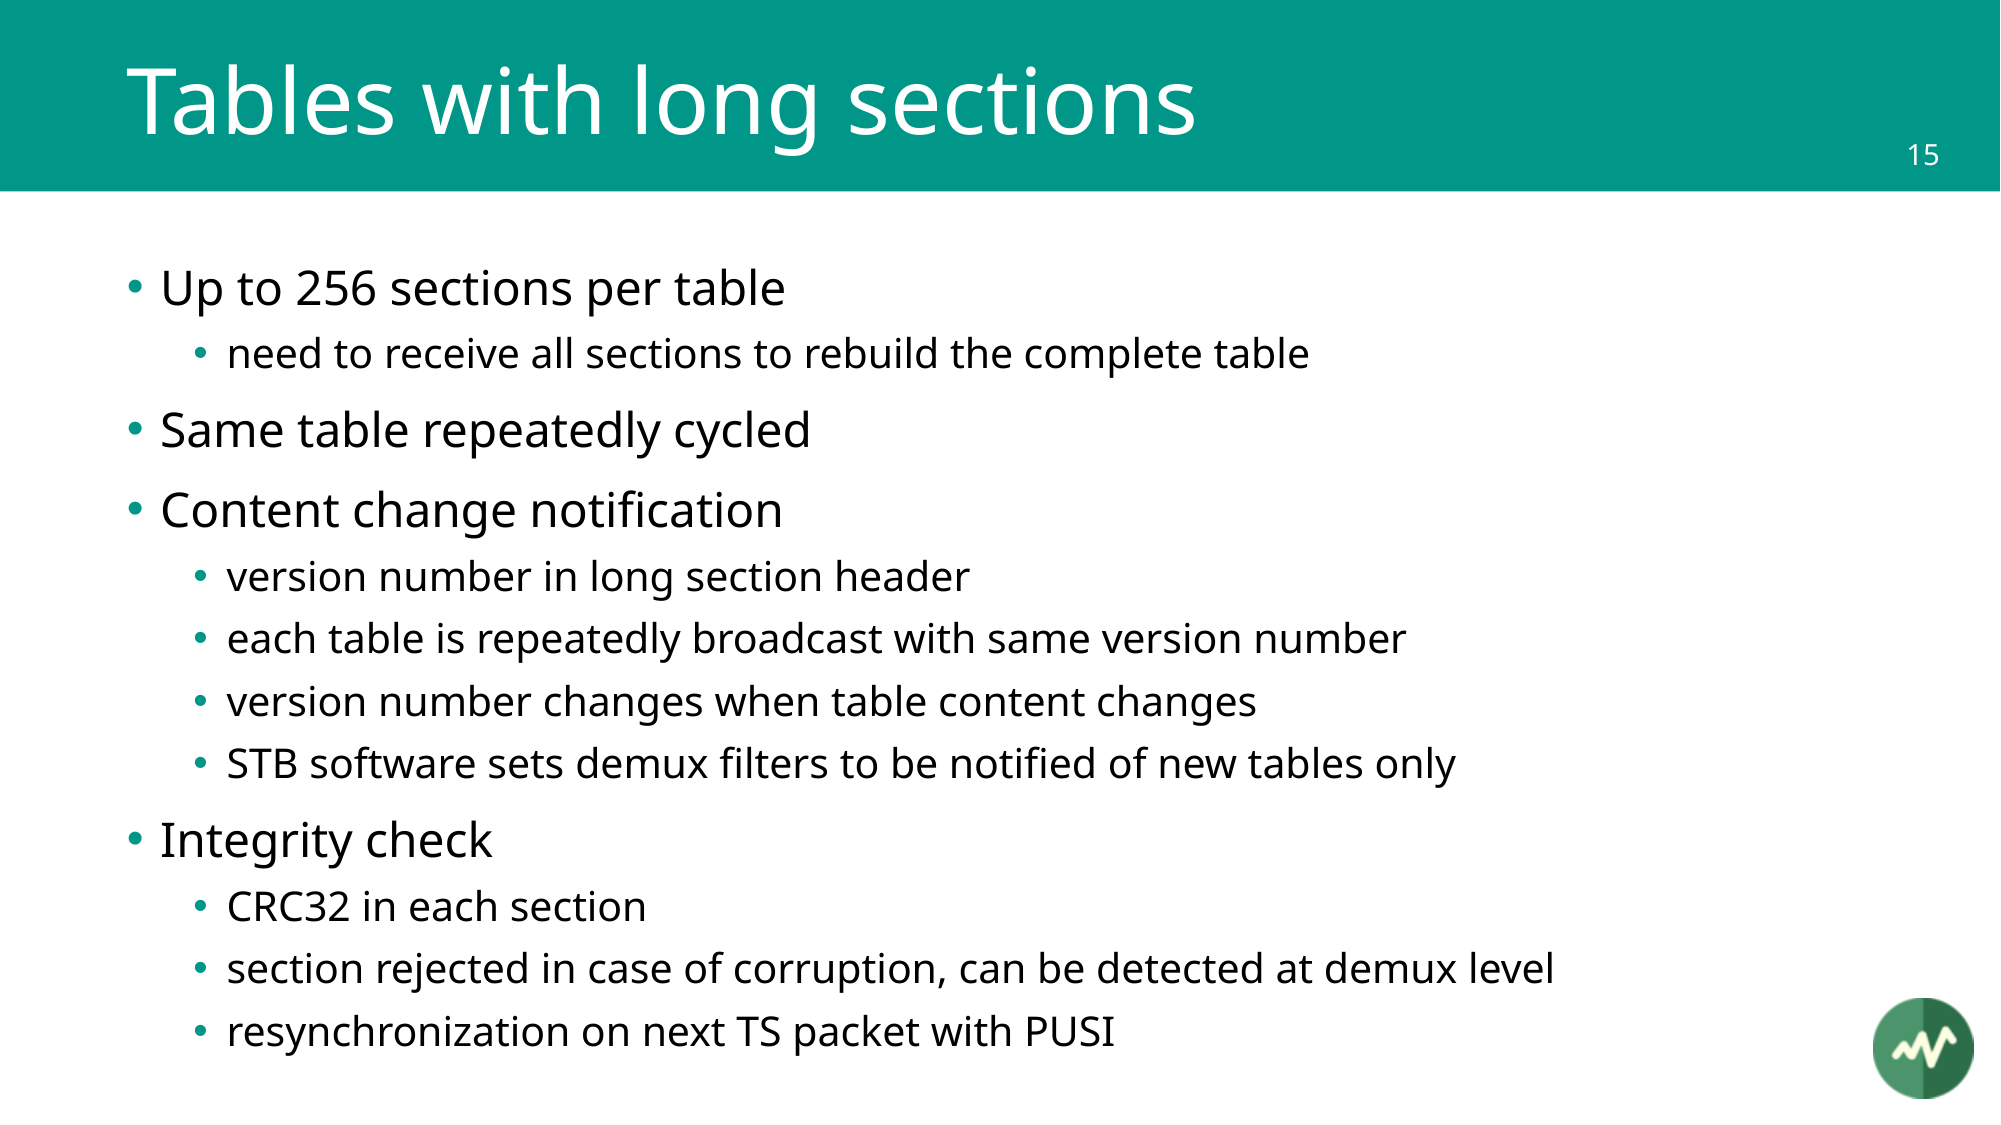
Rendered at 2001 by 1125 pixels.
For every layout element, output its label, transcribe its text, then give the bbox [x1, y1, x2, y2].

list Up to 256 sections per table need to receive all sections to rebuild the complete table Same table repeatedly cycled Content change notification version number in long section header each table is repeatedly broadcast with same version number version number changes when table content changes STB software sets demux filters to be notified of new tables only Integrity check CRC32 in each section section rejected in case of corruption, can be detected at demux level resynchronization on next TS packet with PUSI [111, 244, 1812, 1071]
title Tables with long sections [111, 39, 1812, 171]
picture [1873, 998, 1974, 1099]
